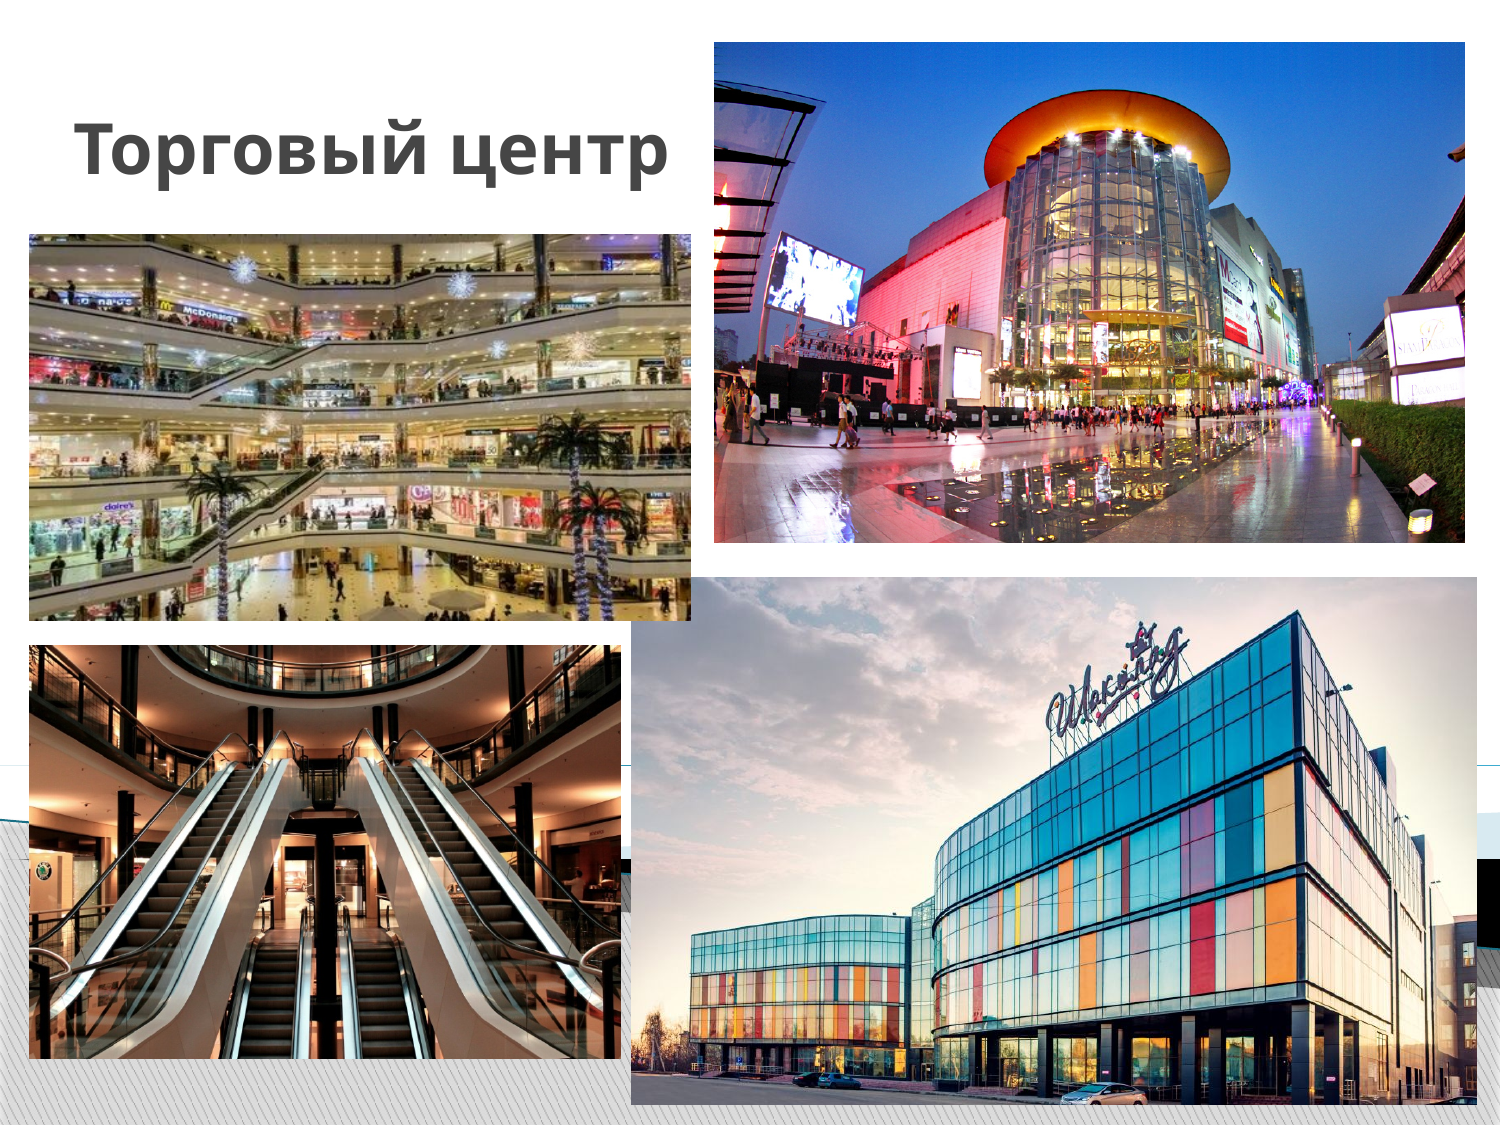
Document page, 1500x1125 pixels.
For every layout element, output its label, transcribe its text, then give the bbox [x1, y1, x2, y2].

title Торговый центр [41, 0, 703, 197]
picture [0, 234, 1500, 1106]
picture [714, 42, 1465, 543]
